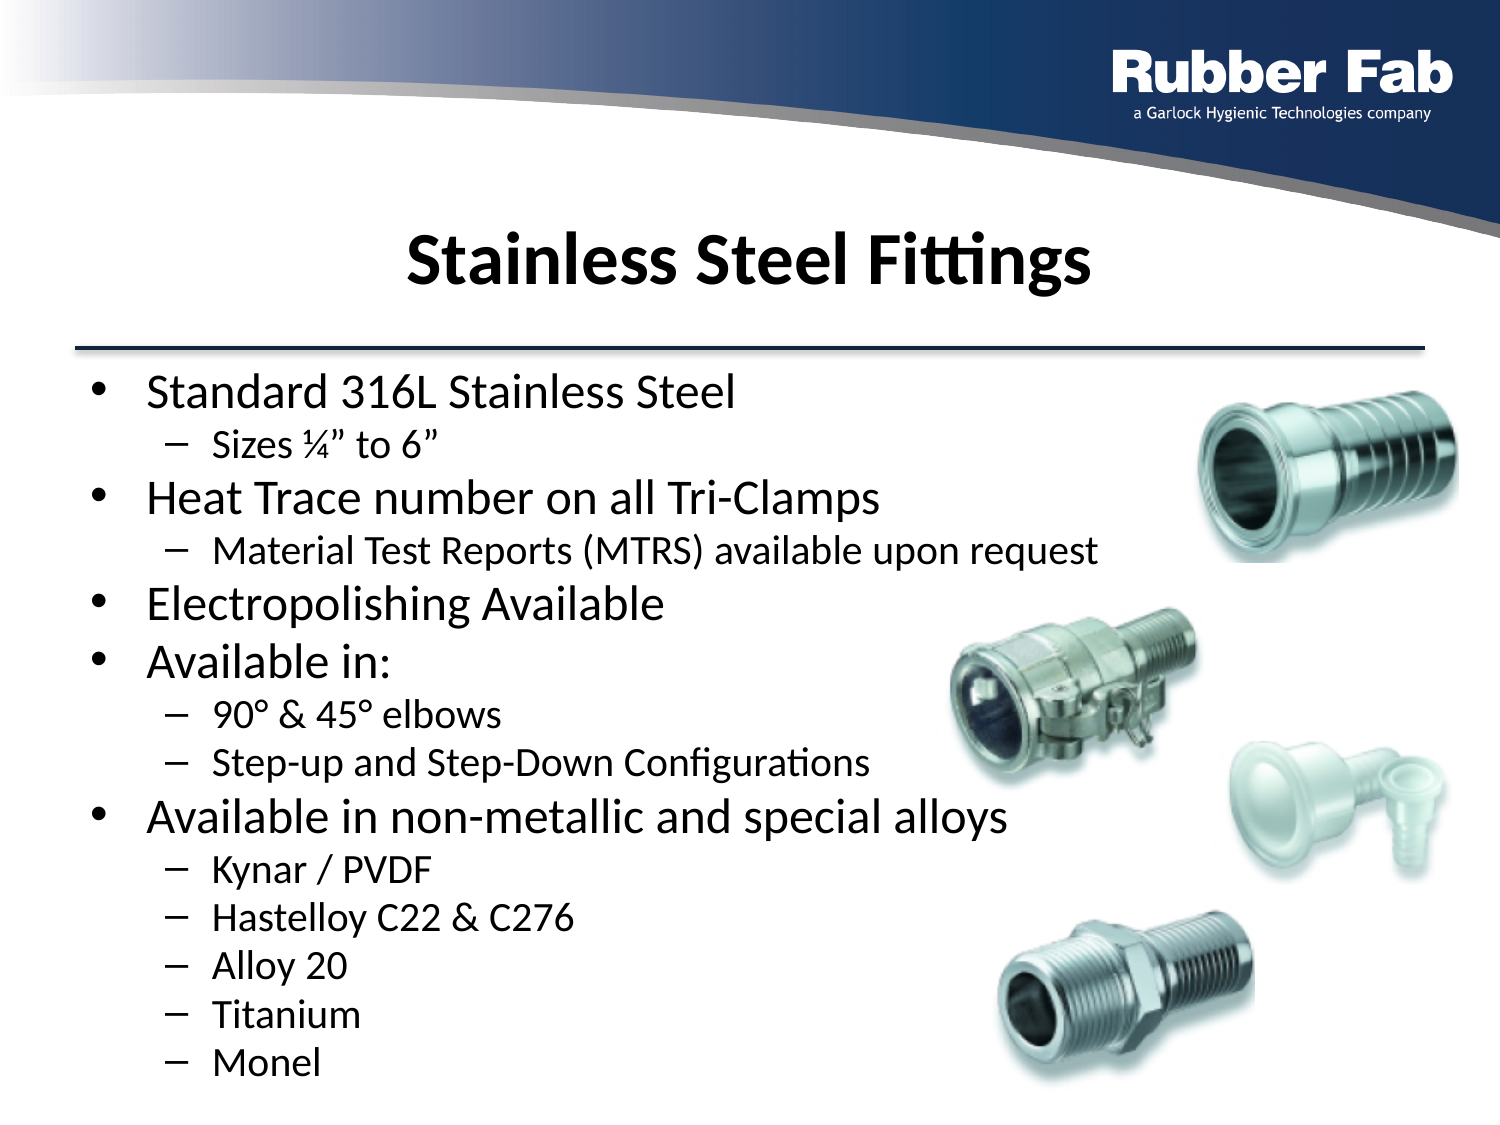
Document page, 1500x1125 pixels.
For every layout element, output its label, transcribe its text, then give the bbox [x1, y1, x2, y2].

title Stainless Steel Fittings [75, 160, 1425, 349]
list Standard 316L Stainless Steel Sizes ¼” to 6” Heat Trace number on all Tri-Clamps Material Test Reports (MTRS) available upon request Electropolishing Available Available in: 90° & 45° elbows Step-up and Step-Down Configurations Available in non-metallic and special alloys Kynar / PVDF Hastelloy C22 & C276 Alloy 20 Titanium Monel [75, 362, 1425, 1112]
picture [1188, 381, 1460, 563]
picture [990, 890, 1256, 1092]
picture [927, 590, 1468, 885]
picture [0, 0, 1500, 240]
